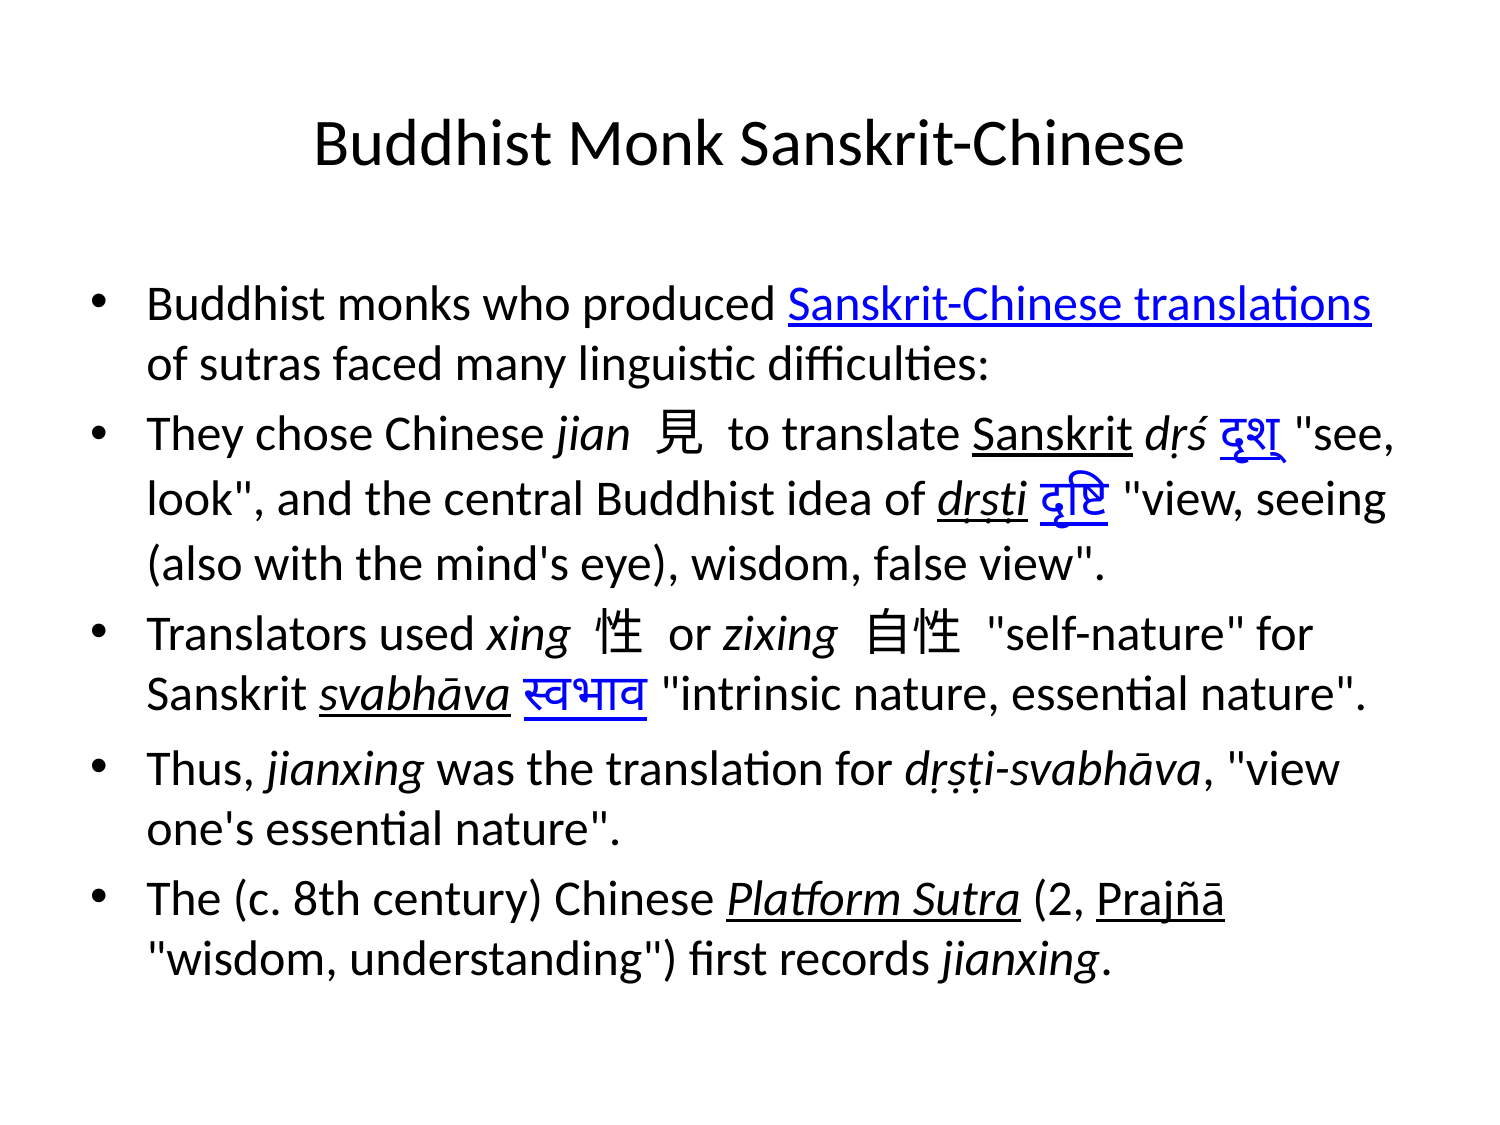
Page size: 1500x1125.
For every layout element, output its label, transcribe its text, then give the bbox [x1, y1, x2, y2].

title Buddhist Monk Sanskrit-Chinese [75, 45, 1425, 233]
list Buddhist monks who produced Sanskrit-Chinese translations of sutras faced many linguistic difficulties: They chose Chinese jian 見 to translate Sanskrit dṛś दृश् "see, look", and the central Buddhist idea of dṛṣṭi दृष्टि "view, seeing (also with the mind's eye), wisdom, false view". Translators used xing 性 or zixing 自性 "self-nature" for Sanskrit svabhāva स्वभाव "intrinsic nature, essential nature". Thus, jianxing was the translation for dṛṣṭi-svabhāva, "view one's essential nature". The (c. 8th century) Chinese Platform Sutra (2, Prajñā "wisdom, understanding") first records jianxing. [75, 262, 1438, 1063]
